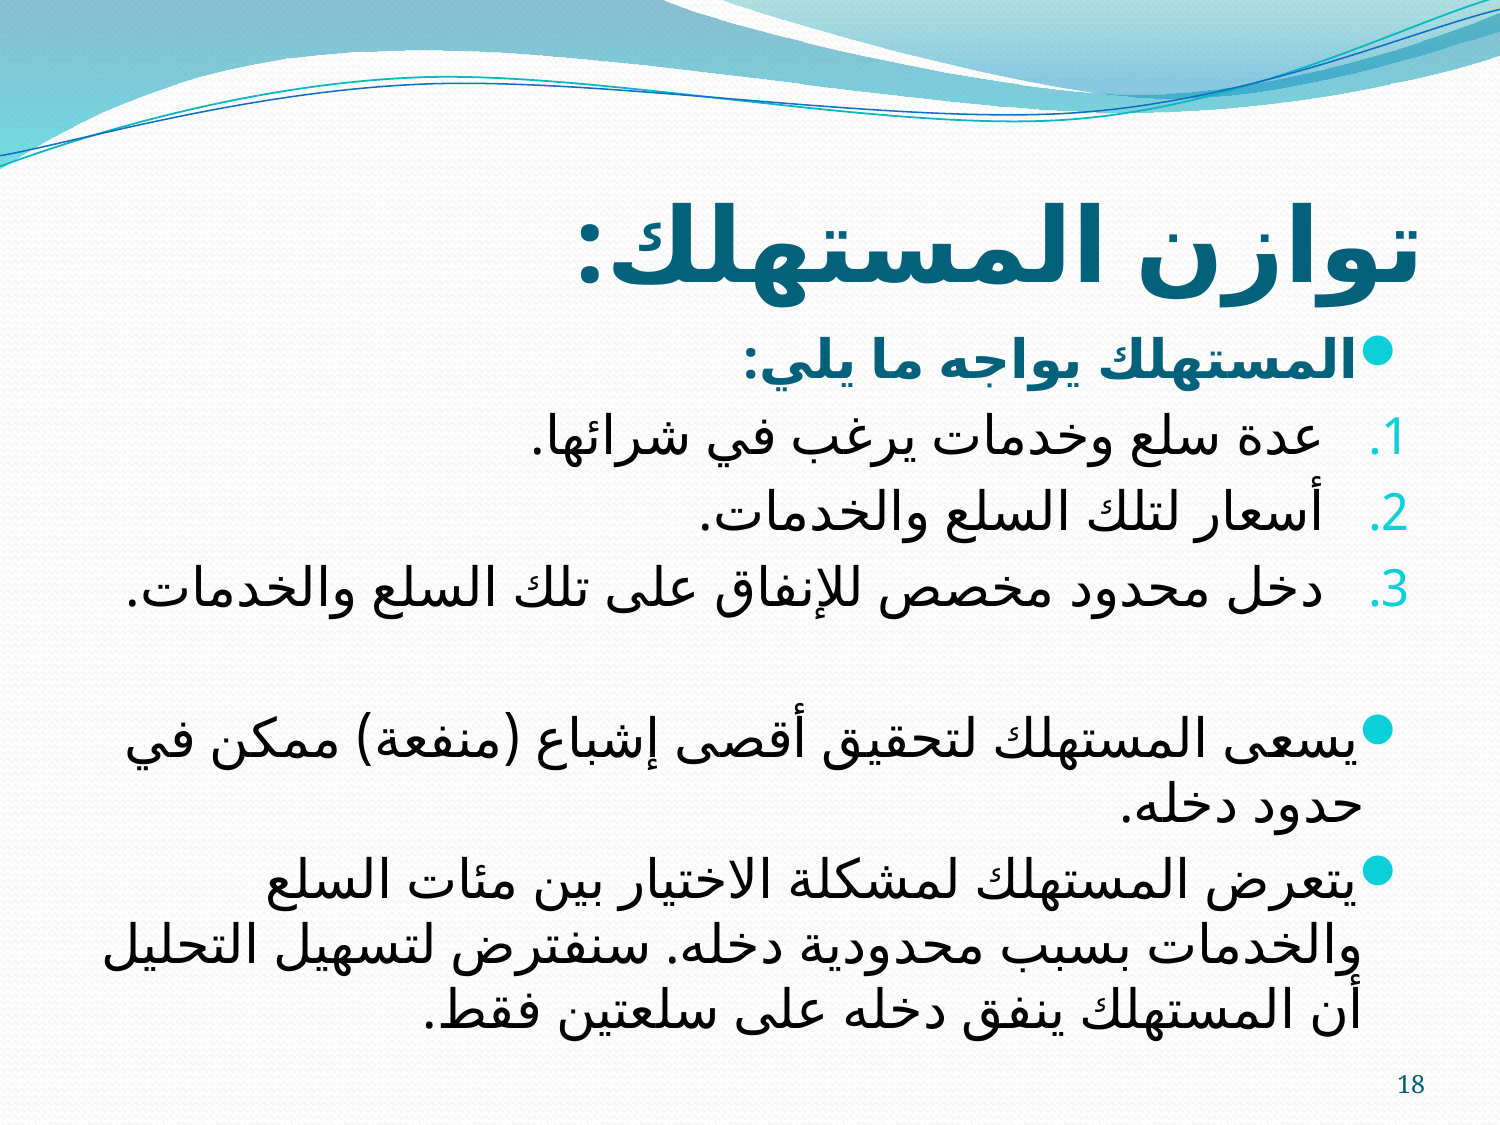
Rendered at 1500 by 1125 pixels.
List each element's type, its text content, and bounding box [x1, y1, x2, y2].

list المستهلك يواجه ما يلي: عدة سلع وخدمات يرغب في شرائها. أسعار لتلك السلع والخدمات. دخل محدود مخصص للإنفاق على تلك السلع والخدمات. يسعى المستهلك لتحقيق أقصى إشباع (منفعة) ممكن في حدود دخله. يتعرض المستهلك لمشكلة الاختيار بين مئات السلع والخدمات بسبب محدودية دخله. سنفترض لتسهيل التحليل أن المستهلك ينفق دخله على سلعتين فقط. [75, 317, 1425, 1038]
title توازن المستهلك: [75, 115, 1425, 303]
slide_number 18 [1299, 1042, 1425, 1103]
